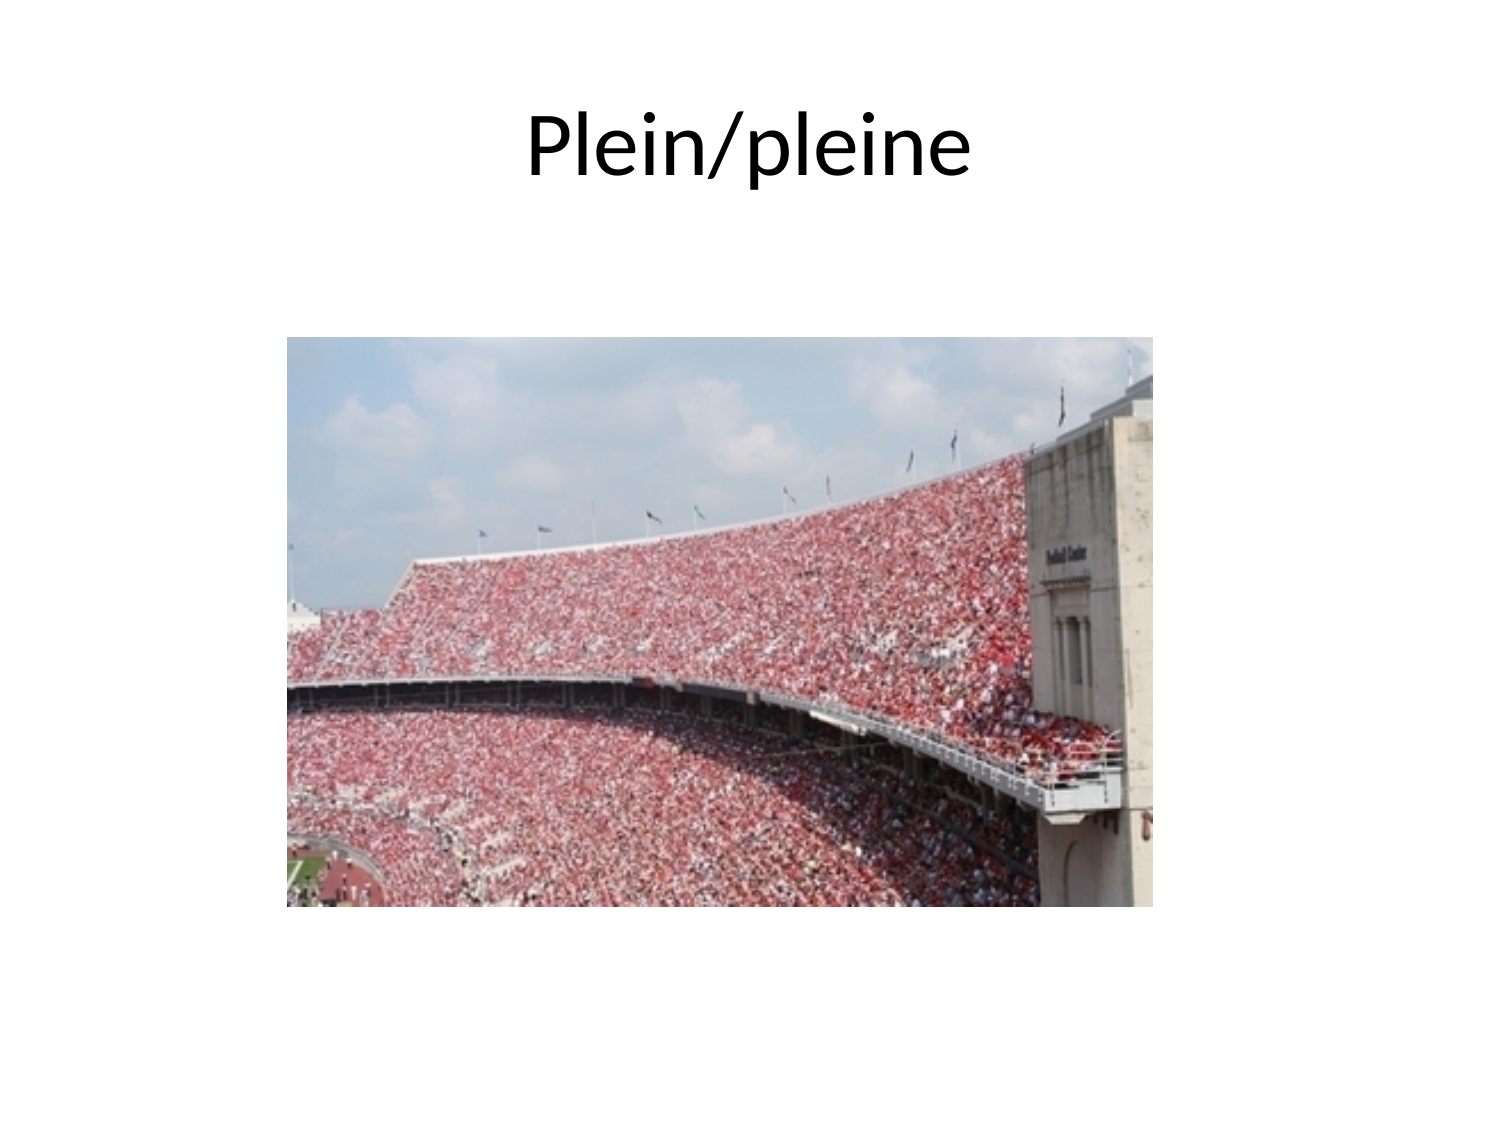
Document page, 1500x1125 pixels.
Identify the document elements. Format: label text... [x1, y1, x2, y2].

title Plein/pleine [75, 45, 1425, 233]
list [287, 337, 1153, 907]
